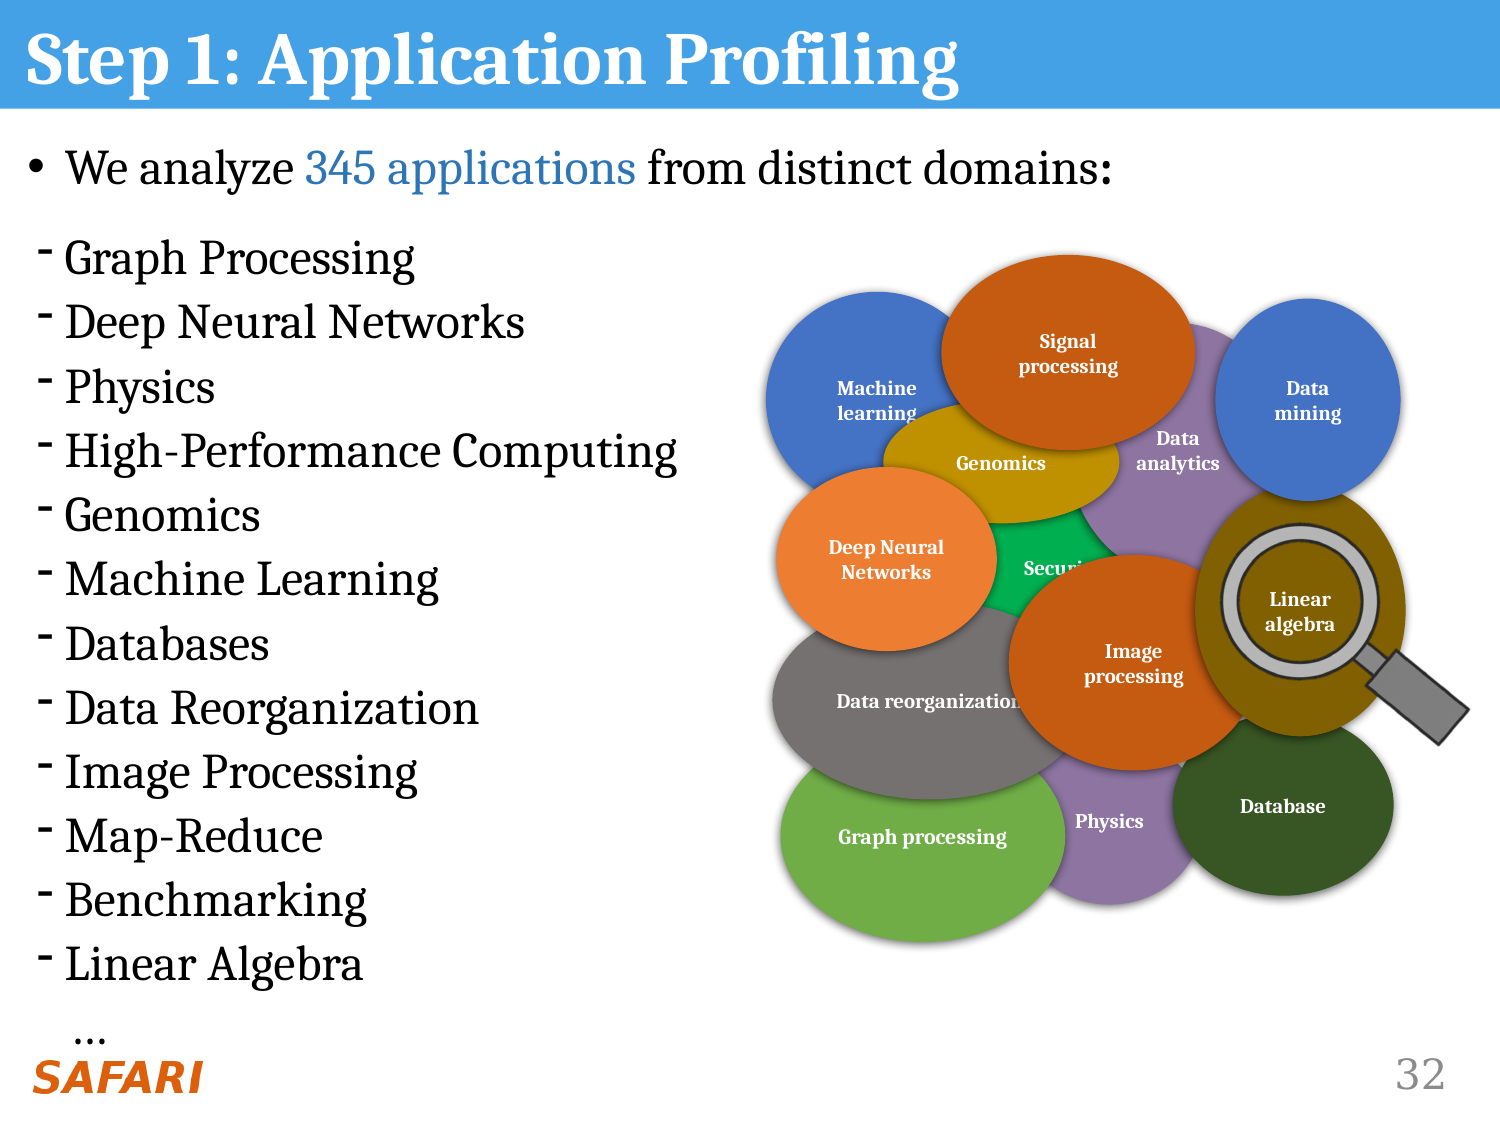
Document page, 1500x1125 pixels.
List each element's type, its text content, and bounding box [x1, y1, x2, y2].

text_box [765, 254, 1500, 943]
list We analyze 345 applications from distinct domains: [12, 133, 1487, 1022]
text_box Graph Processing Deep Neural Networks Physics High-Performance Computing Genomics Machine Learning Databases Data Reorganization Image Processing Map-Reduce Benchmarking Linear Algebra … [22, 217, 821, 1125]
text_box 32 [1299, 1042, 1463, 1103]
title Step 1: Application Profiling [12, 12, 1487, 133]
